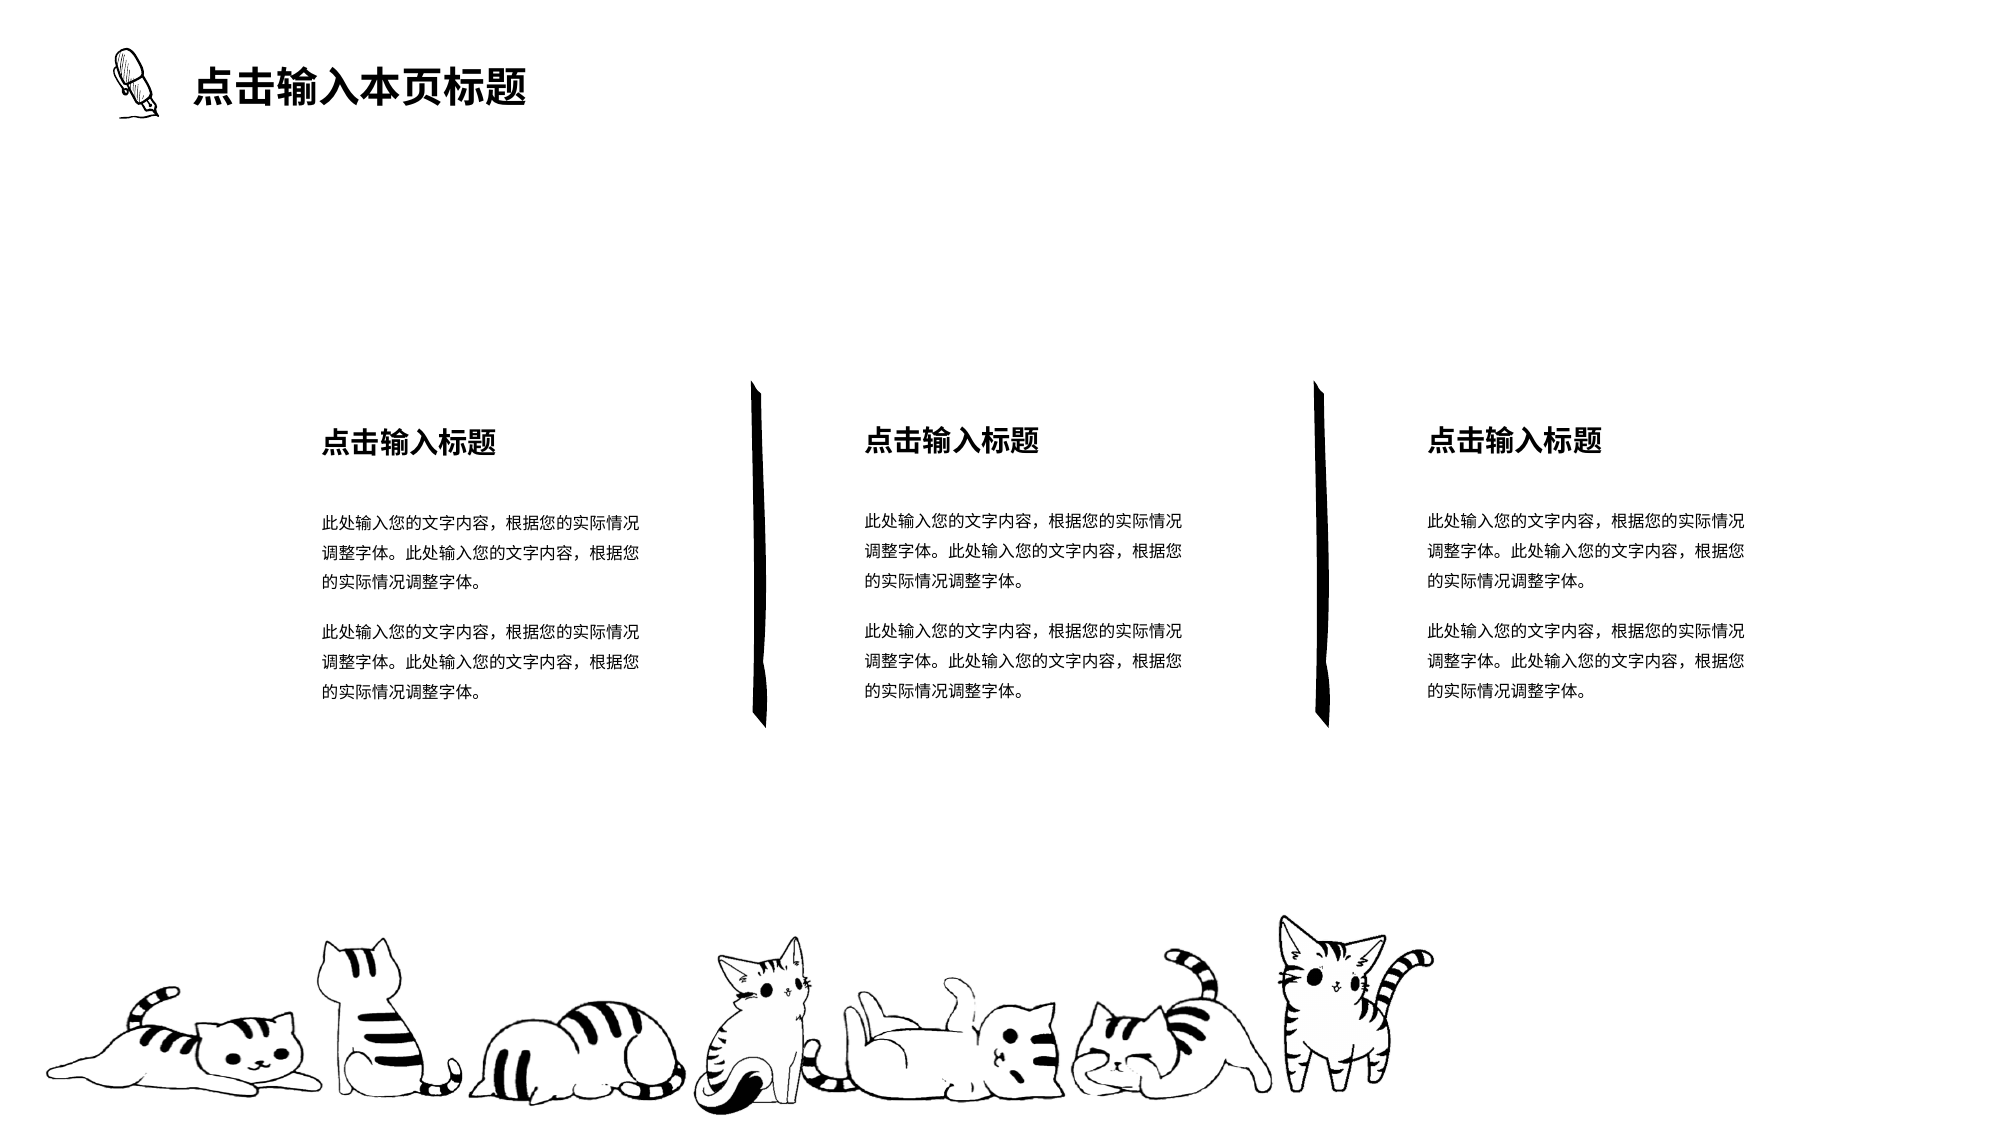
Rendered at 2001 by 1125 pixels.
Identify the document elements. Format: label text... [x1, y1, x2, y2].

text_box [1313, 380, 1330, 728]
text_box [32, 909, 1446, 1125]
text_box 此处输入您的文字内容，根据您的实际情况调整字体。此处输入您的文字内容，根据您的实际情况调整字体。 [1412, 603, 1761, 708]
text_box 点击输入本页标题 [178, 53, 676, 118]
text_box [111, 47, 160, 119]
text_box 此处输入您的文字内容，根据您的实际情况调整字体。此处输入您的文字内容，根据您的实际情况调整字体。 [849, 493, 1198, 598]
text_box [750, 380, 768, 728]
text_box 点击输入标题 [849, 415, 1147, 465]
text_box 此处输入您的文字内容，根据您的实际情况调整字体。此处输入您的文字内容，根据您的实际情况调整字体。 [306, 495, 655, 600]
text_box 点击输入标题 [306, 417, 604, 467]
text_box 点击输入标题 [1412, 415, 1709, 465]
text_box 此处输入您的文字内容，根据您的实际情况调整字体。此处输入您的文字内容，根据您的实际情况调整字体。 [849, 603, 1198, 708]
text_box 此处输入您的文字内容，根据您的实际情况调整字体。此处输入您的文字内容，根据您的实际情况调整字体。 [306, 605, 655, 710]
text_box 此处输入您的文字内容，根据您的实际情况调整字体。此处输入您的文字内容，根据您的实际情况调整字体。 [1412, 493, 1761, 598]
